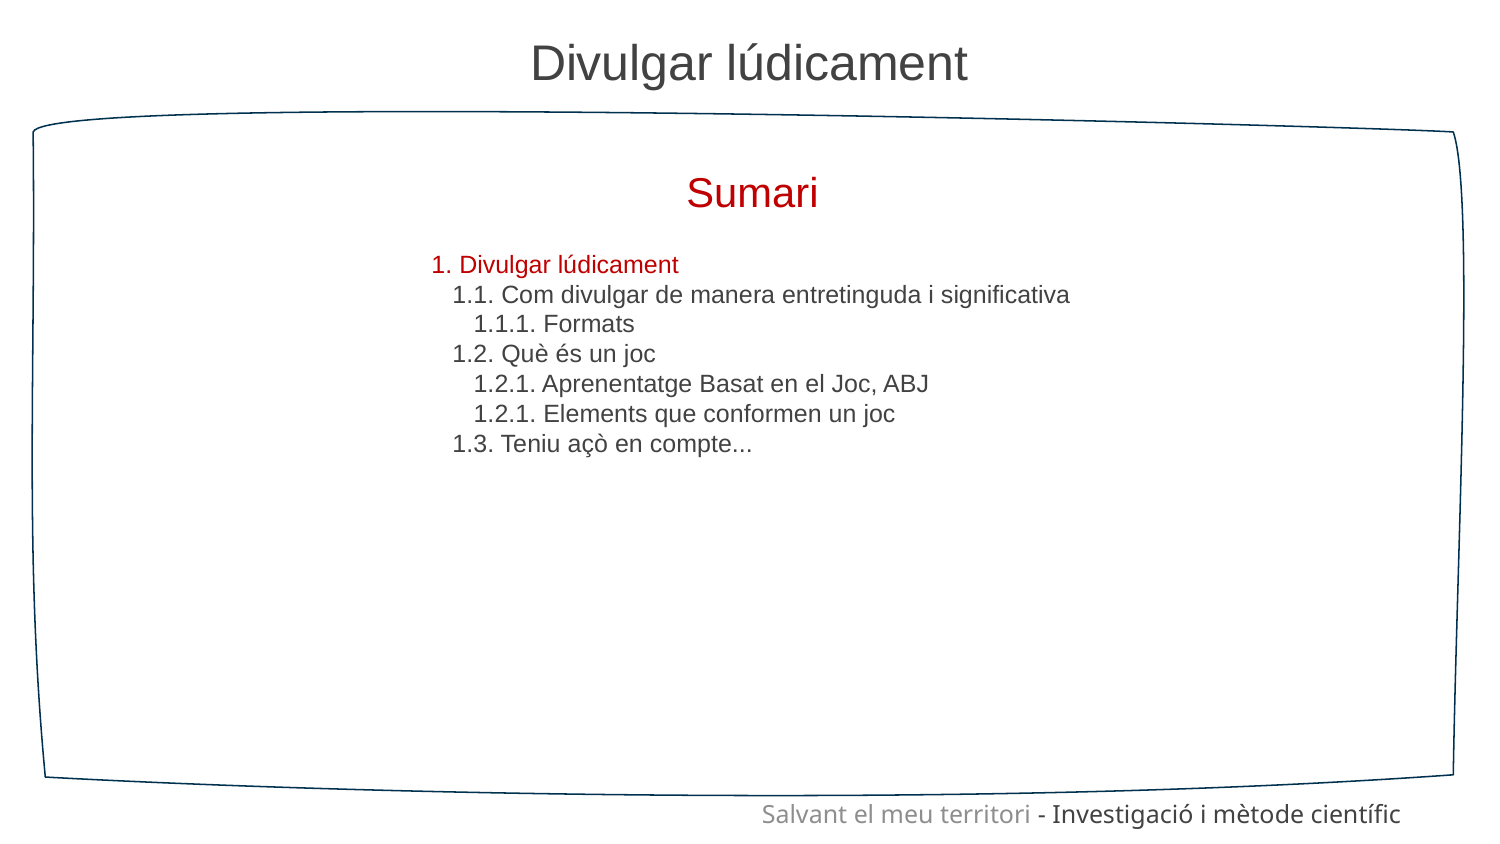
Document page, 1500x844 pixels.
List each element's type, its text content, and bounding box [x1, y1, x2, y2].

text_box 1. Divulgar lúdicament 1.1. Com divulgar de manera entretinguda i significativa 1.1.1. Formats 1.2. Què és un joc 1.2.1. Aprenentatge Basat en el Joc, ABJ 1.2.1. Elements que conformen un joc 1.3. Teniu açò en compte... [416, 240, 1144, 496]
text_box Salvant el meu territori - Investigació i mètode científic [88, 790, 1417, 844]
text_box Sumari [88, 148, 1417, 234]
title Divulgar lúdicament [0, 20, 1499, 106]
text_box [32, 111, 1464, 790]
